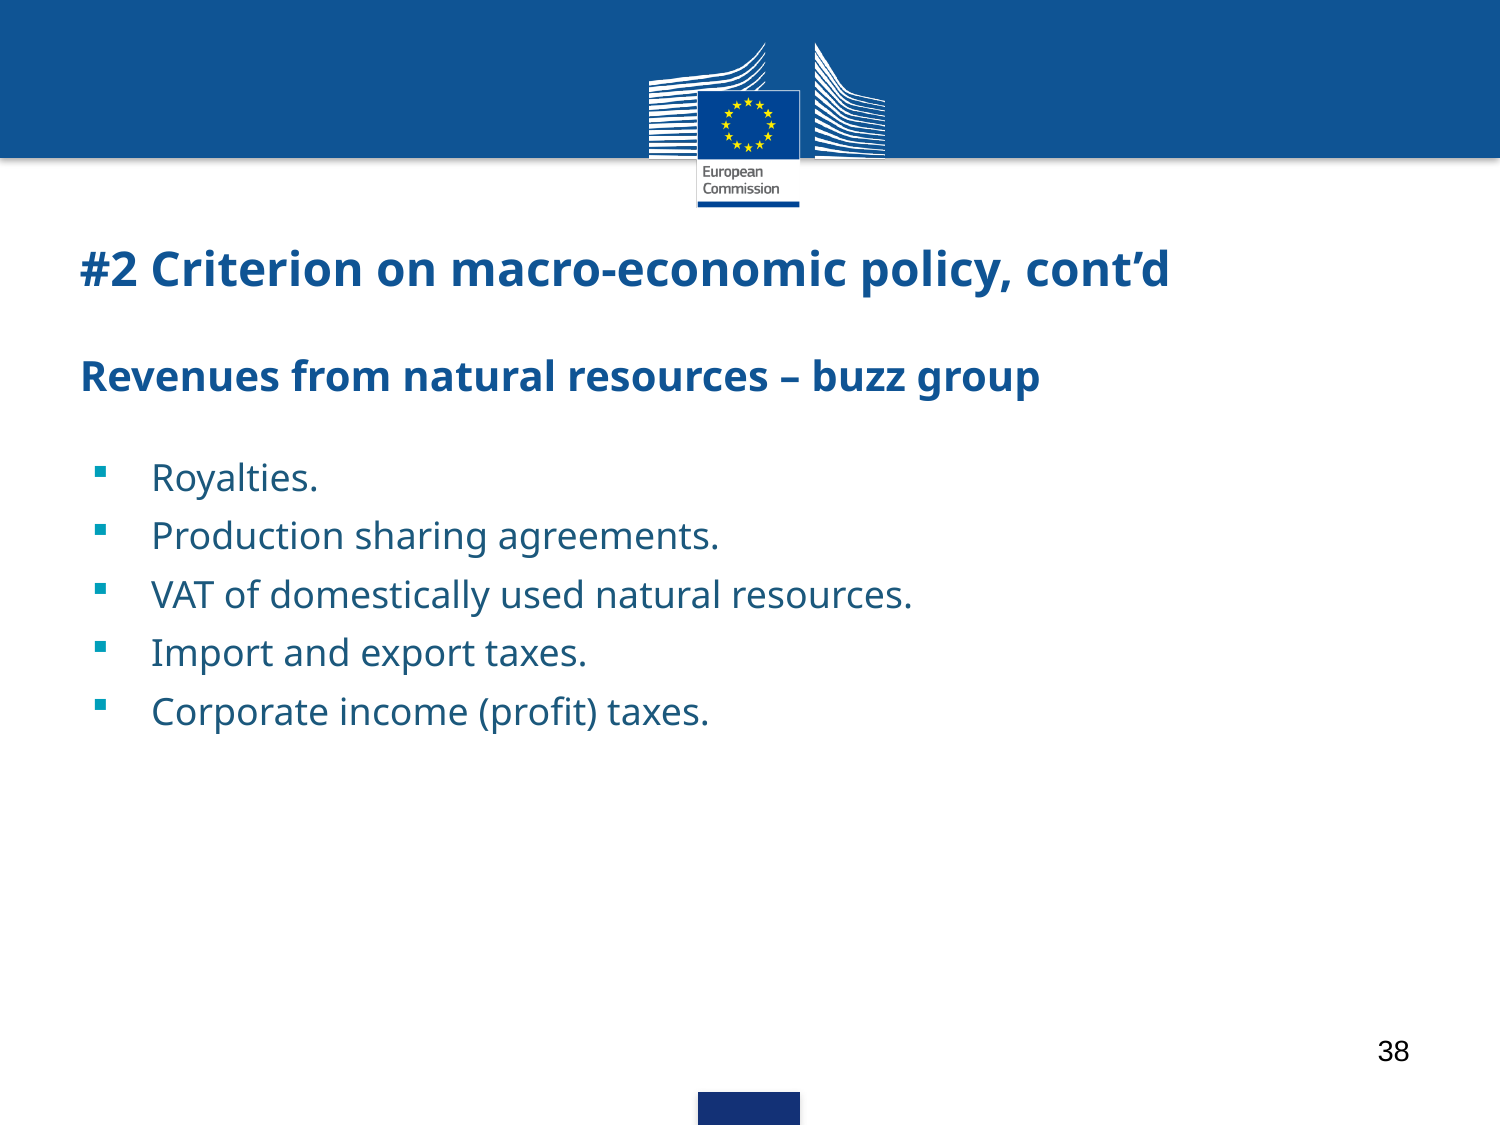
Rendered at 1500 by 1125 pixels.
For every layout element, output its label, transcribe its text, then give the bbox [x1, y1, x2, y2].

picture [649, 42, 885, 208]
list Royalties. Production sharing agreements. VAT of domestically used natural resources. Import and export taxes. Corporate income (profit) taxes. [76, 432, 1424, 823]
text_box #2 Criterion on macro-economic policy, cont’d [64, 219, 1415, 327]
slide_number 38 [1074, 1024, 1426, 1103]
title Revenues from natural resources – buzz group [64, 327, 1415, 424]
